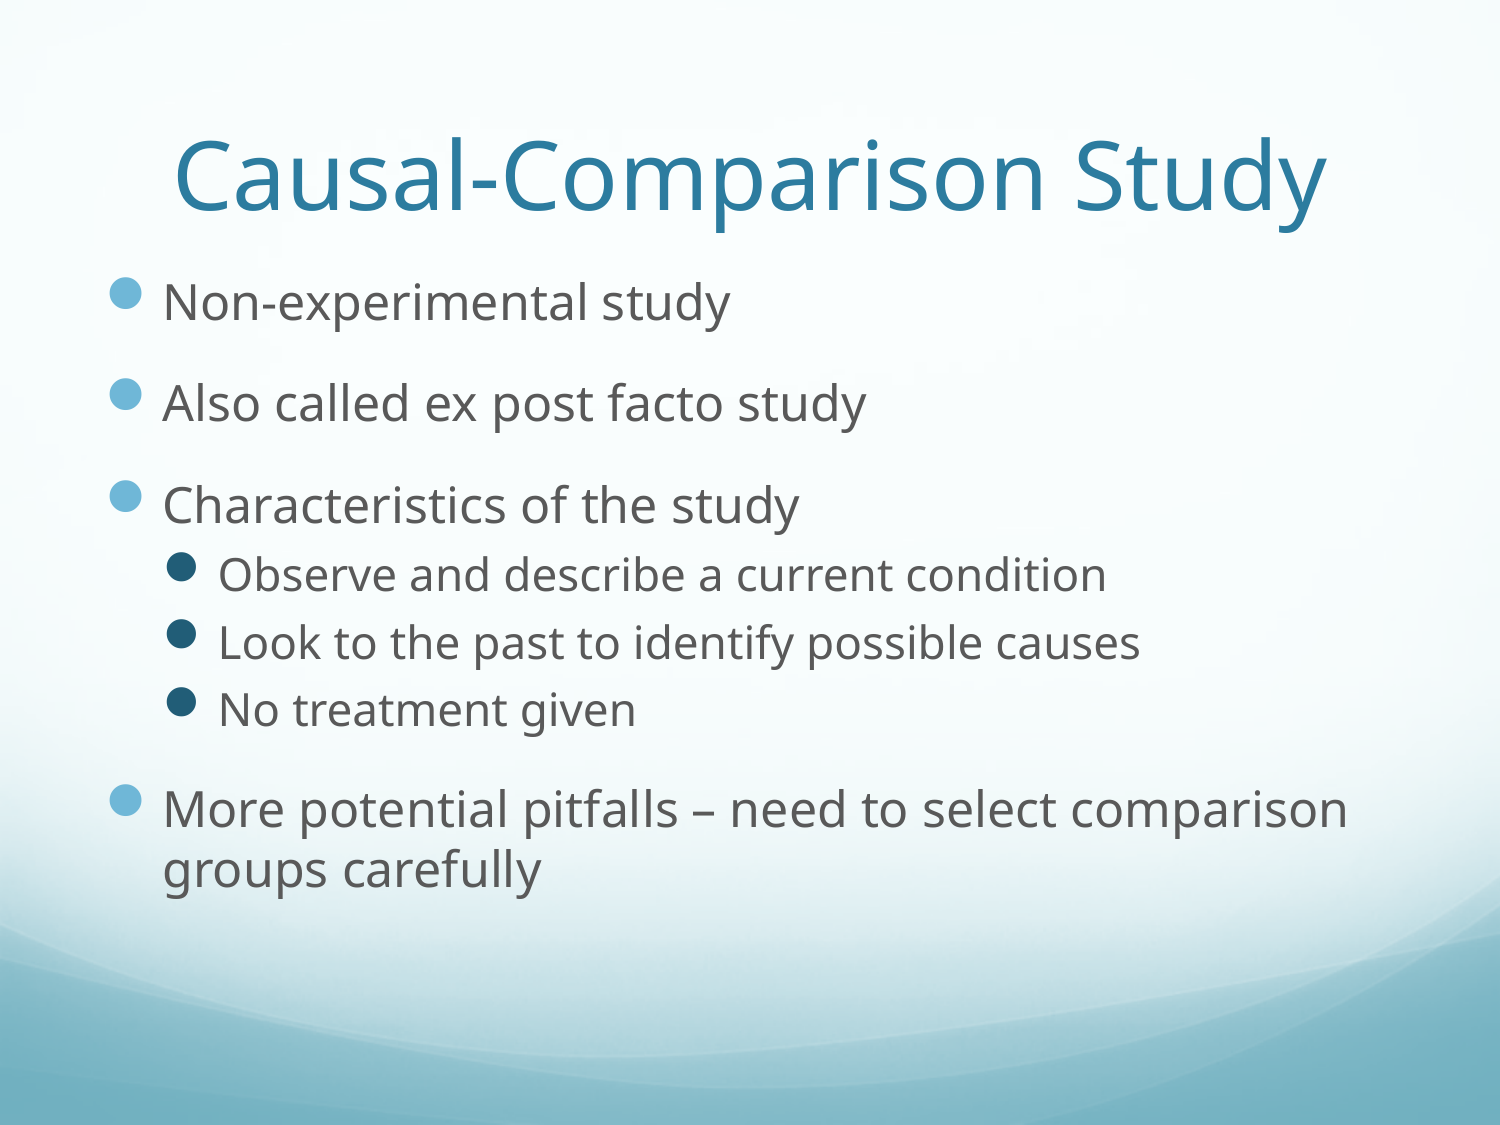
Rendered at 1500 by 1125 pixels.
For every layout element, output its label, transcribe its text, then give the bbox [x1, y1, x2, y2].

list Non-experimental study Also called ex post facto study Characteristics of the study Observe and describe a current condition Look to the past to identify possible causes No treatment given More potential pitfalls – need to select comparison groups carefully [90, 262, 1410, 975]
title Causal-Comparison Study [90, 17, 1410, 237]
